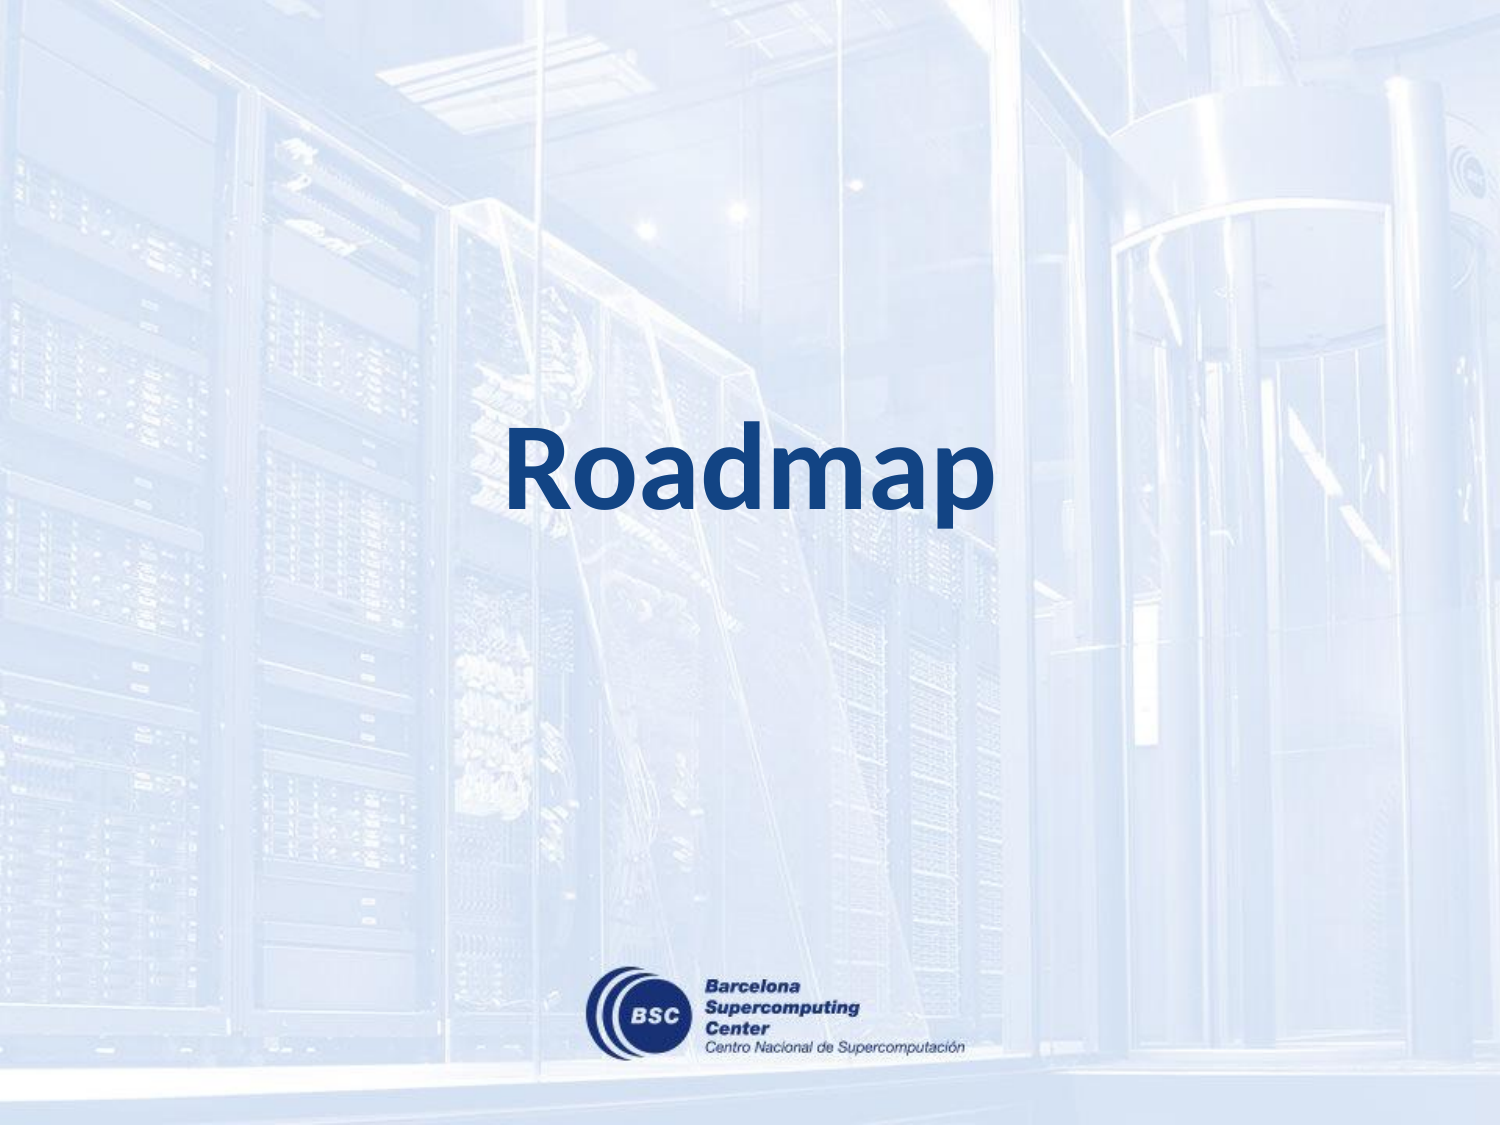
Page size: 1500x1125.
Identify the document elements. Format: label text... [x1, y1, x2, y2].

picture [0, 0, 1500, 1125]
title Roadmap [188, 143, 1311, 794]
